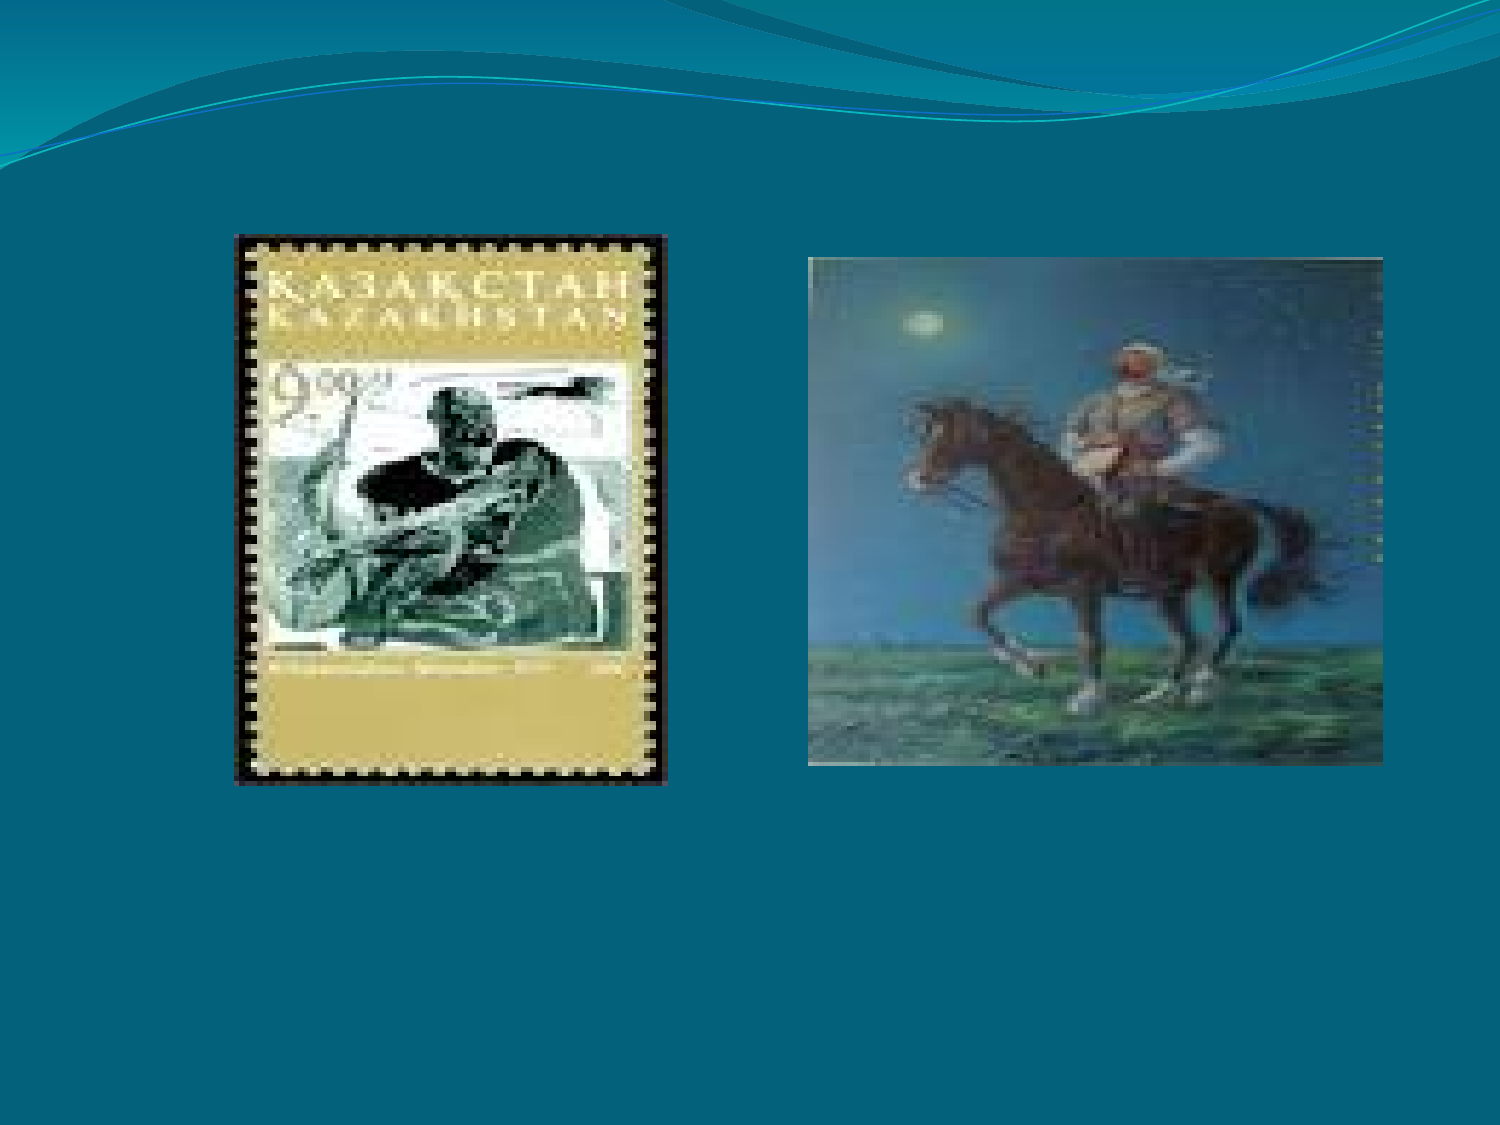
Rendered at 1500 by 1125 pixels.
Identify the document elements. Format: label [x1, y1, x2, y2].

picture [809, 258, 1382, 765]
picture [235, 235, 667, 785]
